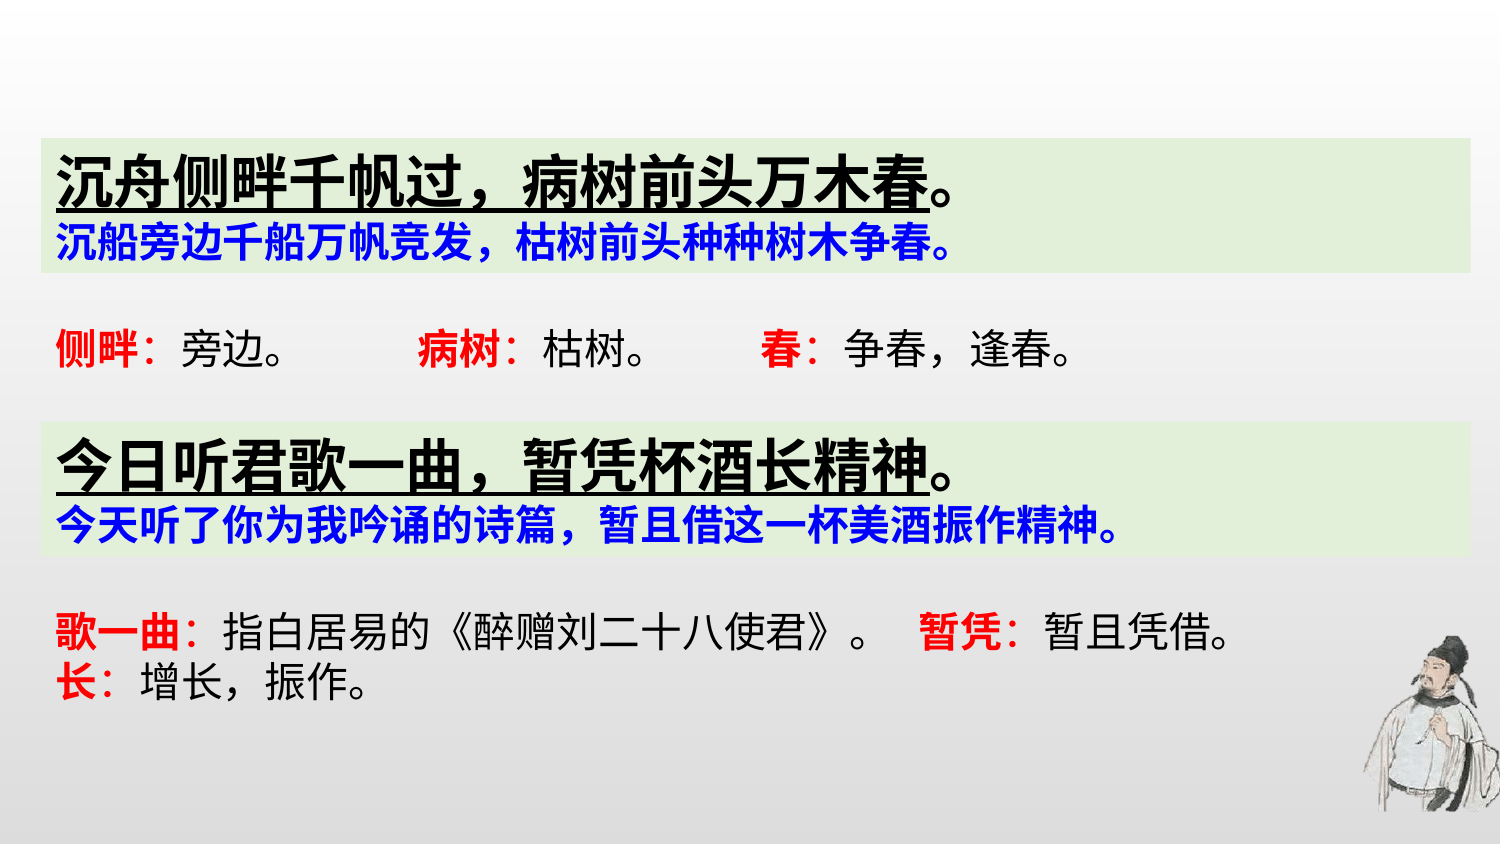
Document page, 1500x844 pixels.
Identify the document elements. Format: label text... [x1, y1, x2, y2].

text_box 歌一曲：指白居易的《醉赠刘二十八使君》。 暂凭：暂且凭借。 长：增长，振作。 [41, 598, 1459, 714]
text_box 侧畔：旁边。 病树：枯树。 春：争春，逢春。 [41, 315, 1459, 381]
text_box 沉舟侧畔千帆过，病树前头万木春。 沉船旁边千船万帆竞发，枯树前头种种树木争春。 [41, 138, 1471, 273]
picture [1257, 628, 1500, 812]
text_box 今日听君歌一曲，暂凭杯酒长精神。 今天听了你为我吟诵的诗篇，暂且借这一杯美酒振作精神。 [41, 421, 1471, 557]
